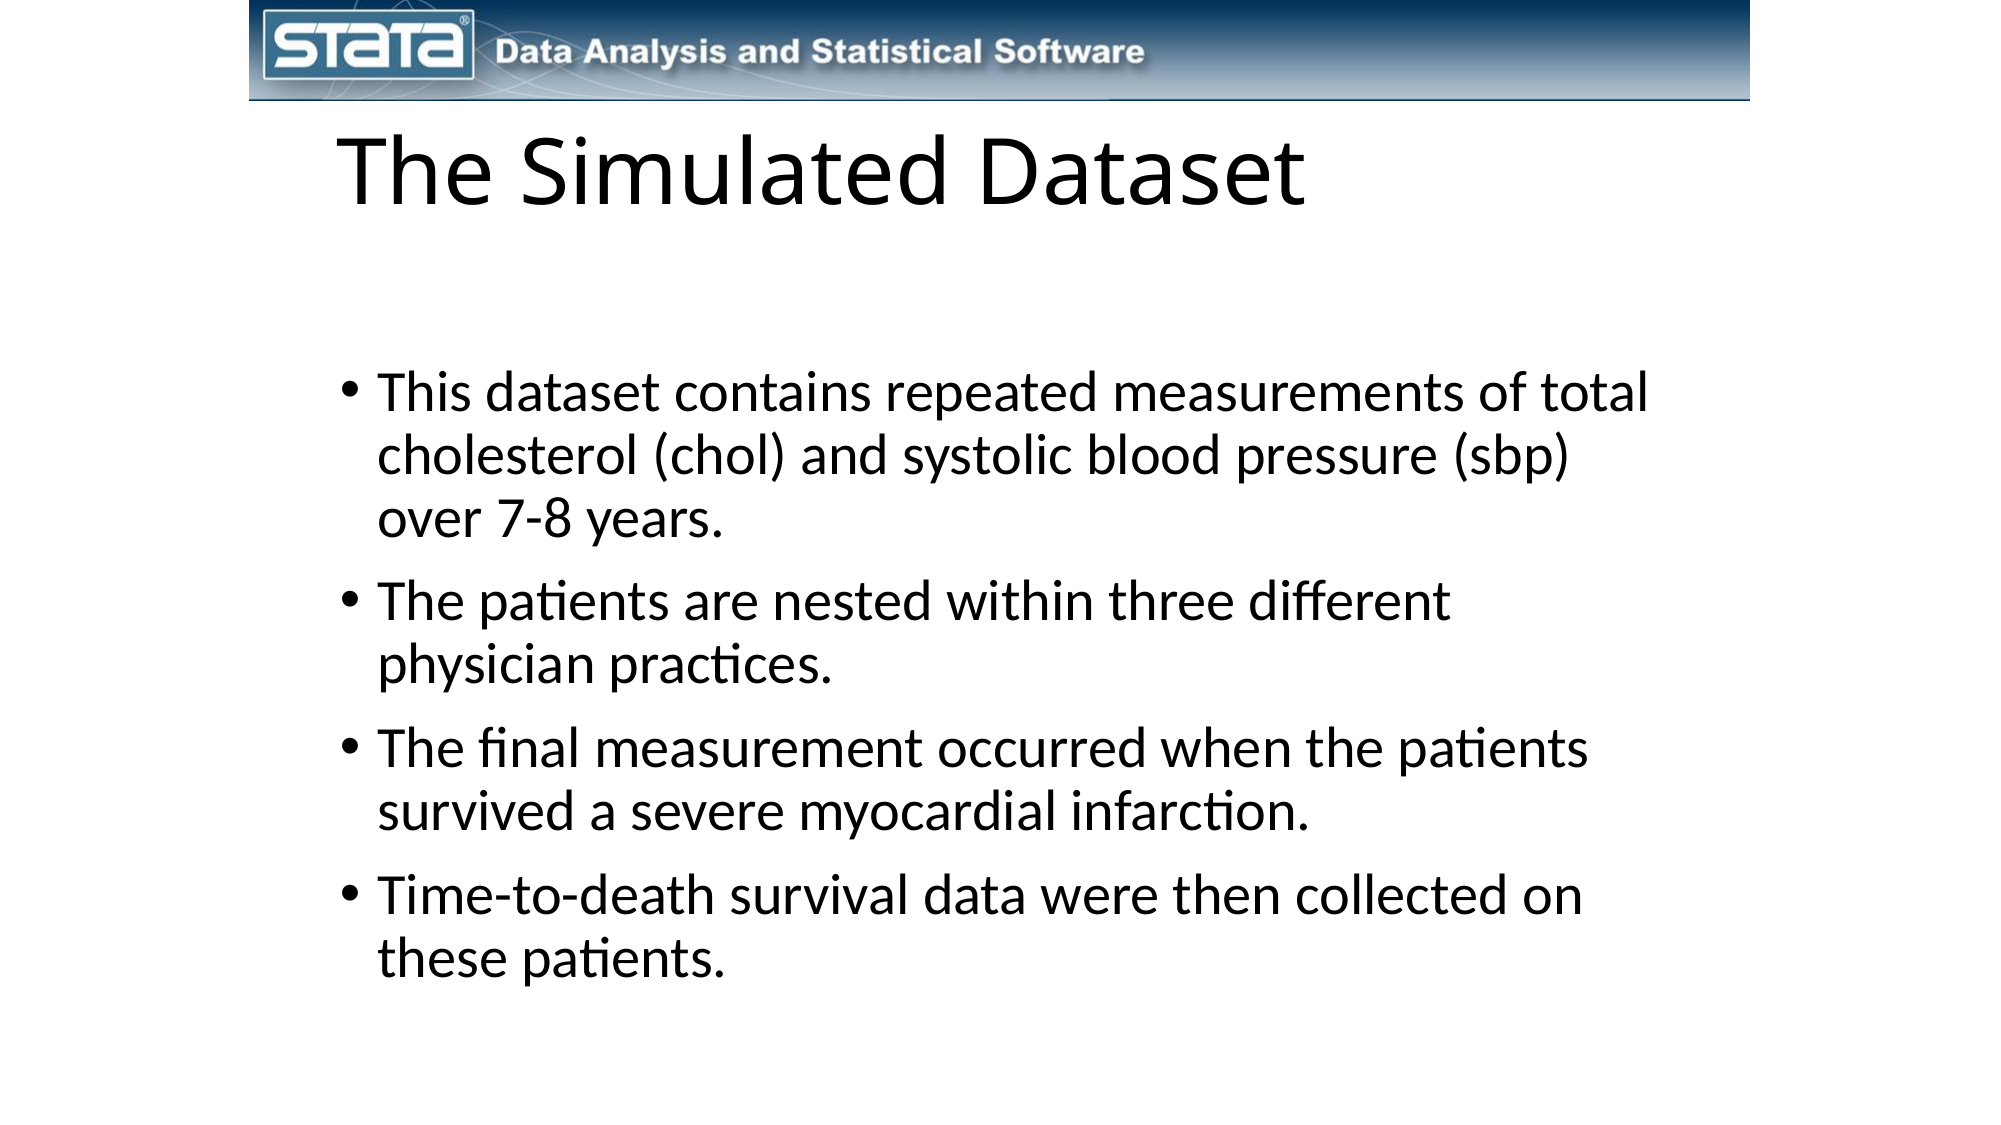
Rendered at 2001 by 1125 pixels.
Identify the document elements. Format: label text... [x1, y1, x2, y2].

list This dataset contains repeated measurements of total cholesterol (chol) and systolic blood pressure (sbp) over 7-8 years. The patients are nested within three different physician practices. The final measurement occurred when the patients survived a severe myocardial infarction. Time-to-death survival data were then collected on these patients. [324, 262, 1675, 1038]
title The Simulated Dataset [321, 101, 1671, 250]
picture [249, 0, 1750, 101]
